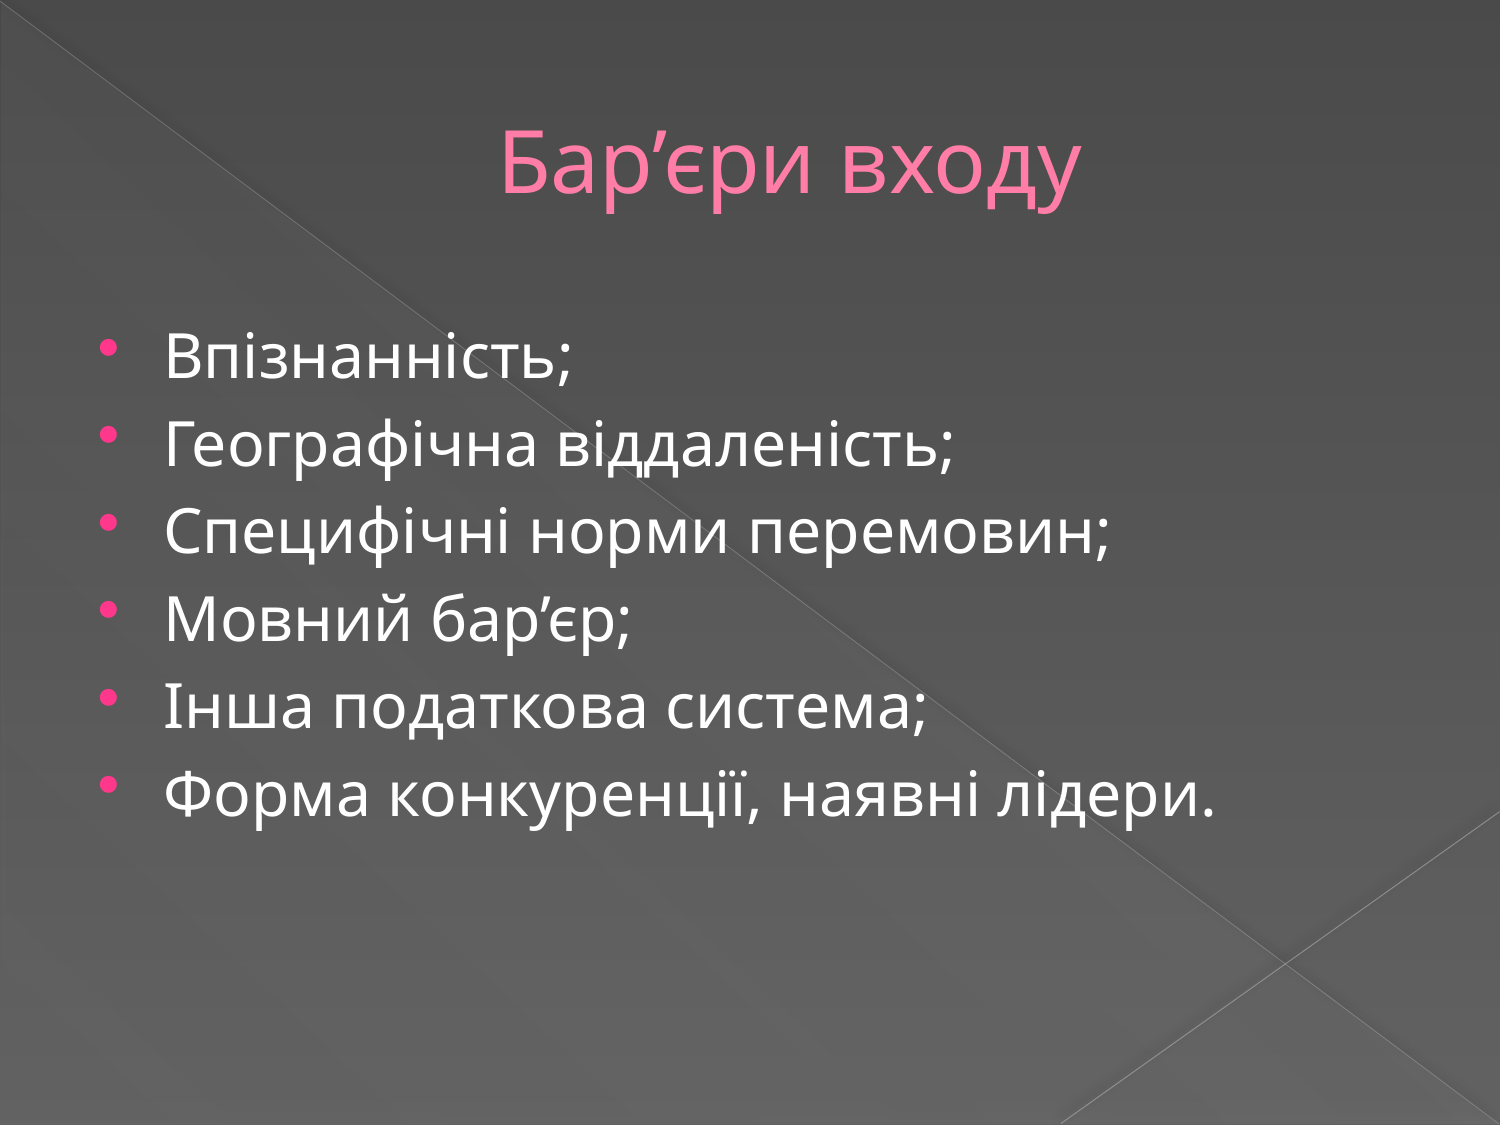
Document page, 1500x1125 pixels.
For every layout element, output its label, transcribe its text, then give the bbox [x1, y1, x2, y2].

list Впізнанність; Географічна віддаленість; Специфічні норми перемовин; Мовний бар’єр; Інша податкова система; Форма конкуренції, наявні лідери. [75, 308, 1425, 1059]
title Бар’єри входу [75, 43, 1425, 274]
